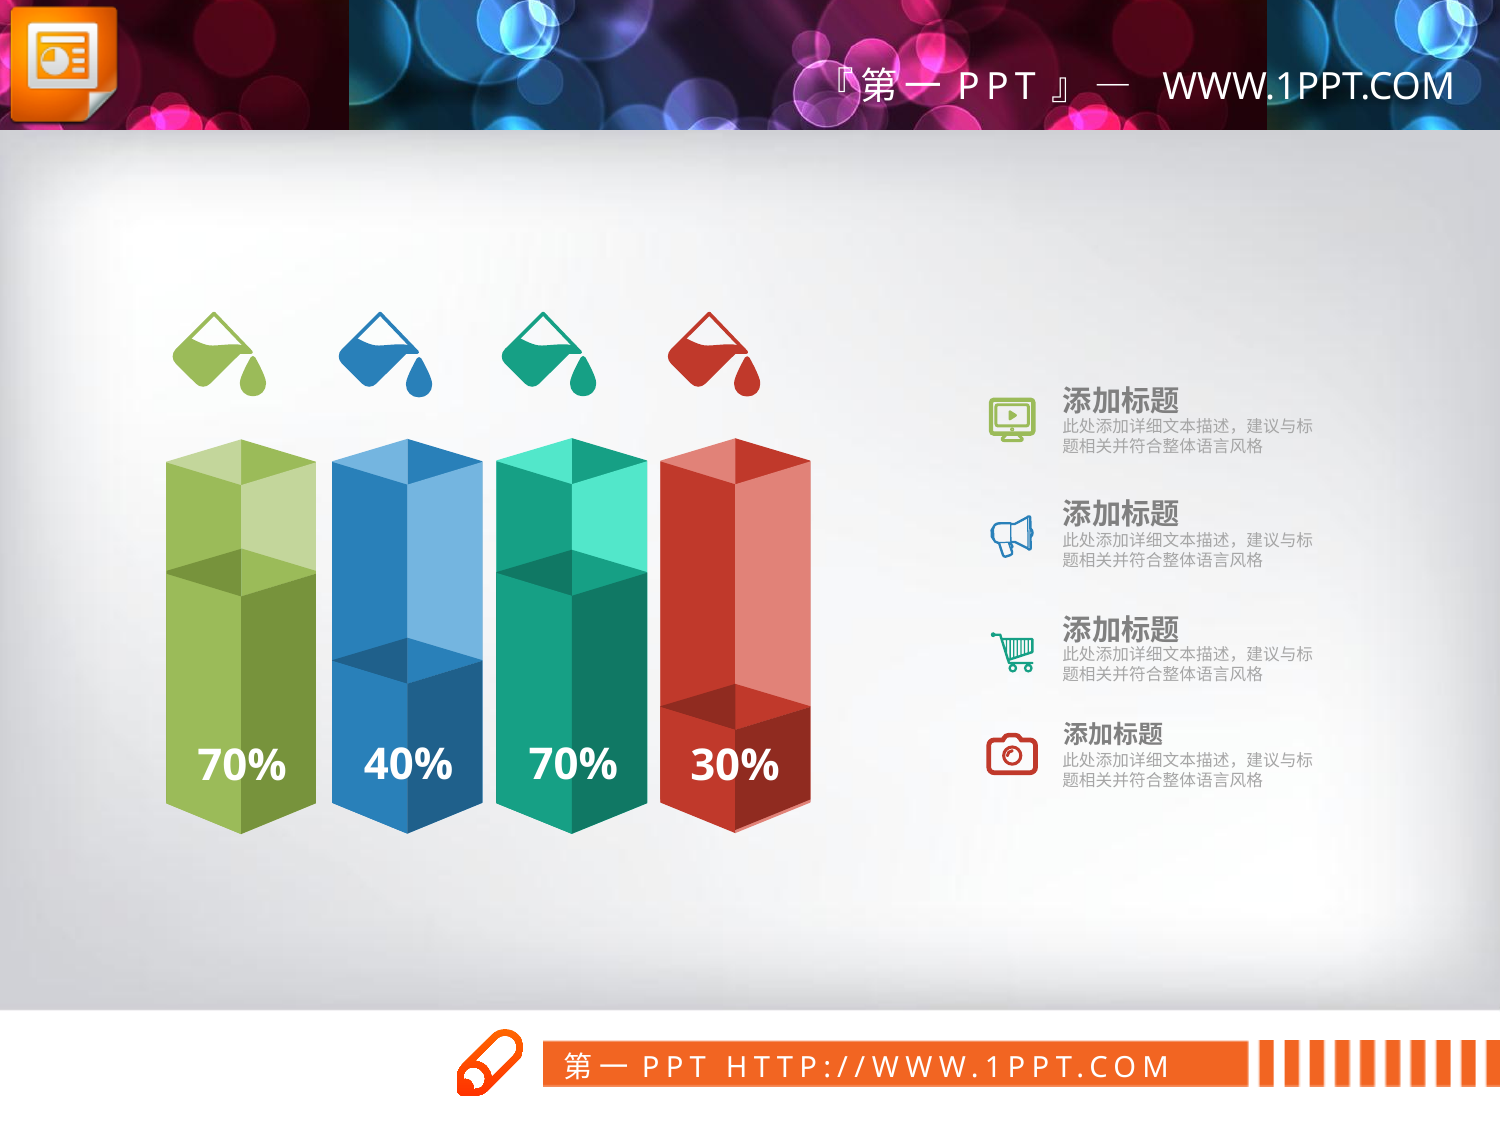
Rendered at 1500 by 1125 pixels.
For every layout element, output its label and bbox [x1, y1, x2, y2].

text_box [660, 437, 811, 683]
text_box [166, 548, 316, 835]
text_box [165, 439, 317, 547]
text_box [572, 358, 594, 394]
text_box [989, 398, 1035, 442]
text_box [667, 311, 748, 387]
text_box [242, 358, 264, 394]
text_box [672, 339, 740, 382]
text_box [496, 549, 648, 835]
text_box [343, 339, 411, 382]
text_box [660, 683, 811, 831]
text_box [331, 438, 483, 637]
text_box [408, 359, 430, 395]
text_box [1047, 374, 1329, 465]
text_box [331, 637, 483, 834]
picture [543, 1040, 1500, 1087]
text_box [986, 733, 1038, 775]
text_box [1047, 711, 1329, 798]
text_box [172, 311, 253, 387]
text_box [990, 632, 1034, 673]
text_box [501, 311, 582, 387]
text_box [177, 339, 245, 382]
text_box [990, 515, 1034, 558]
text_box [1047, 603, 1329, 693]
text_box [506, 339, 574, 382]
text_box [338, 311, 419, 387]
text_box [1047, 487, 1329, 578]
text_box [496, 437, 648, 549]
text_box [736, 358, 758, 395]
picture [0, 0, 1500, 1012]
